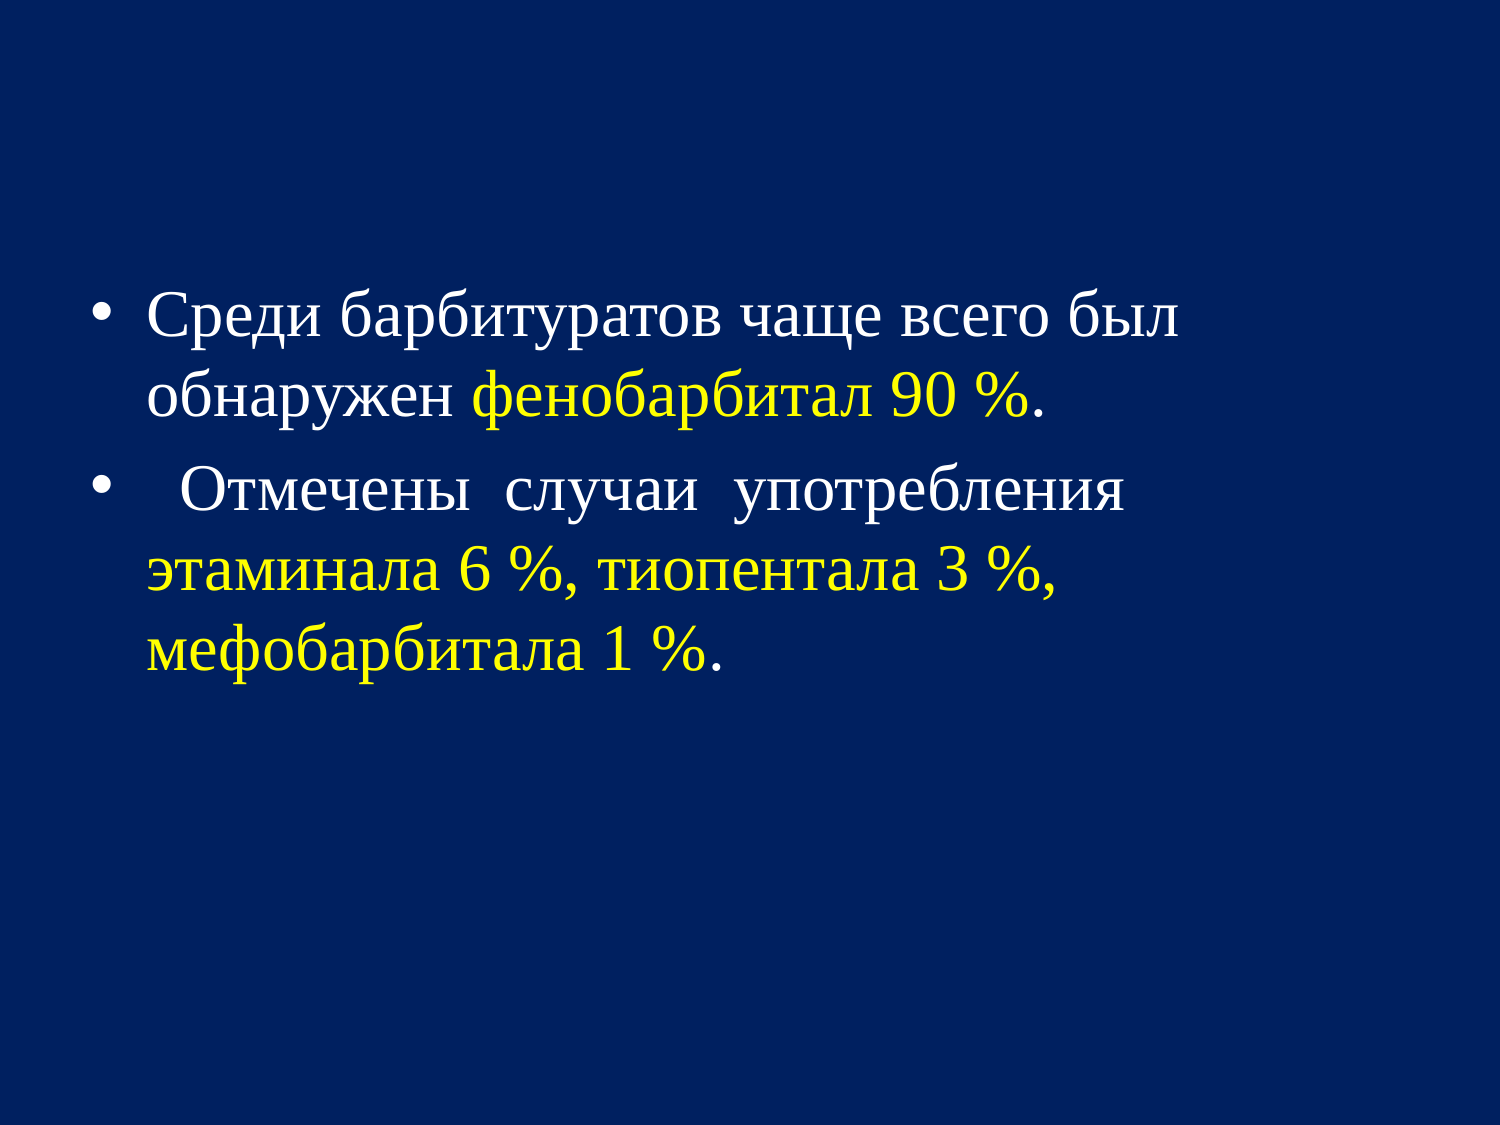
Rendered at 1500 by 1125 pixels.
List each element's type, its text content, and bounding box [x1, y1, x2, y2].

list Среди барбитуратов чаще всего был обнаружен фенобарбитал 90 %. Отмечены случаи употребления этаминала 6 %, тиопентала 3 %, мефобарбитала 1 %. [75, 262, 1425, 1005]
